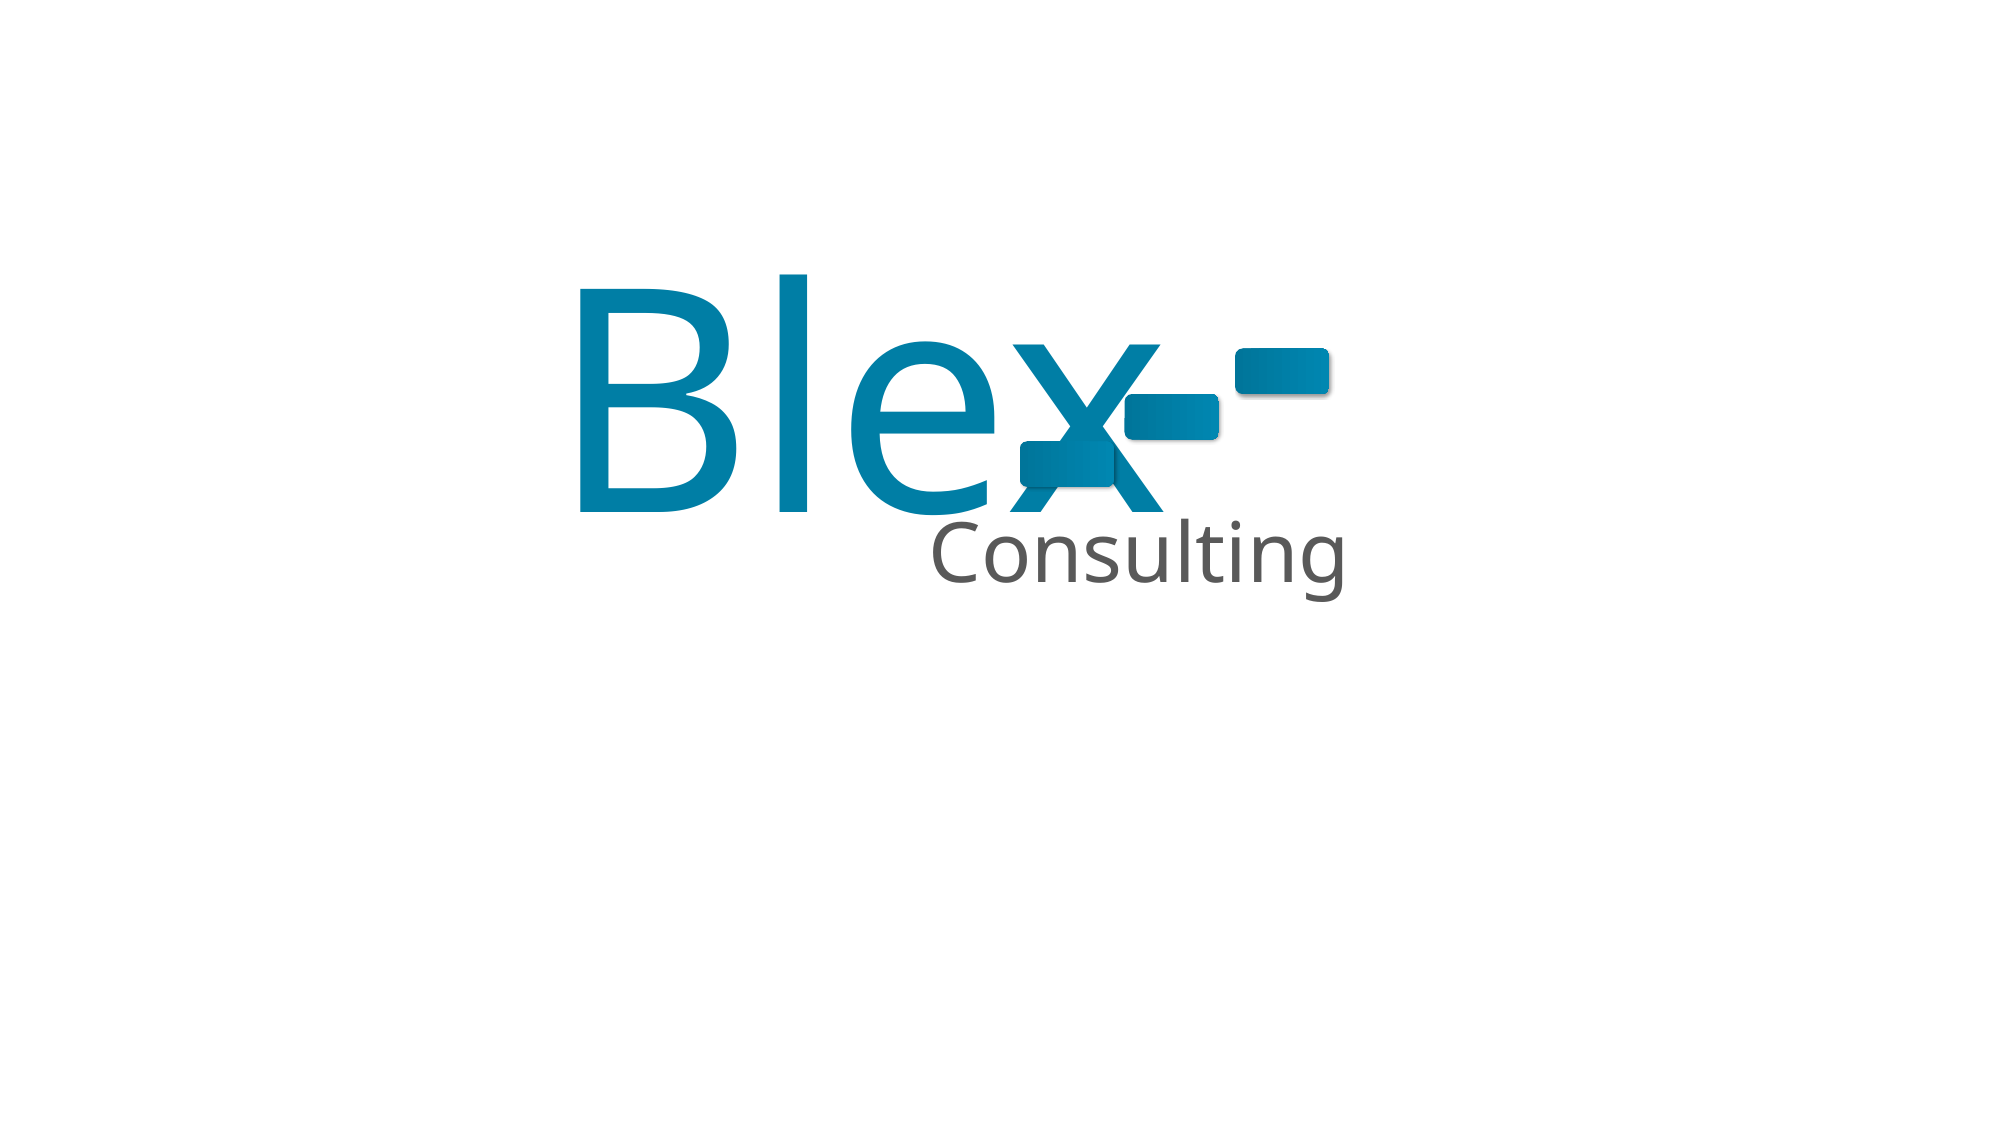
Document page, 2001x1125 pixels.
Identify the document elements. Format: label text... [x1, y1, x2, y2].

text_box [1233, 347, 1331, 396]
text_box [1123, 392, 1220, 441]
text_box [1018, 440, 1115, 488]
text_box Consulting [913, 491, 1584, 607]
text_box Blex [535, 192, 1203, 583]
